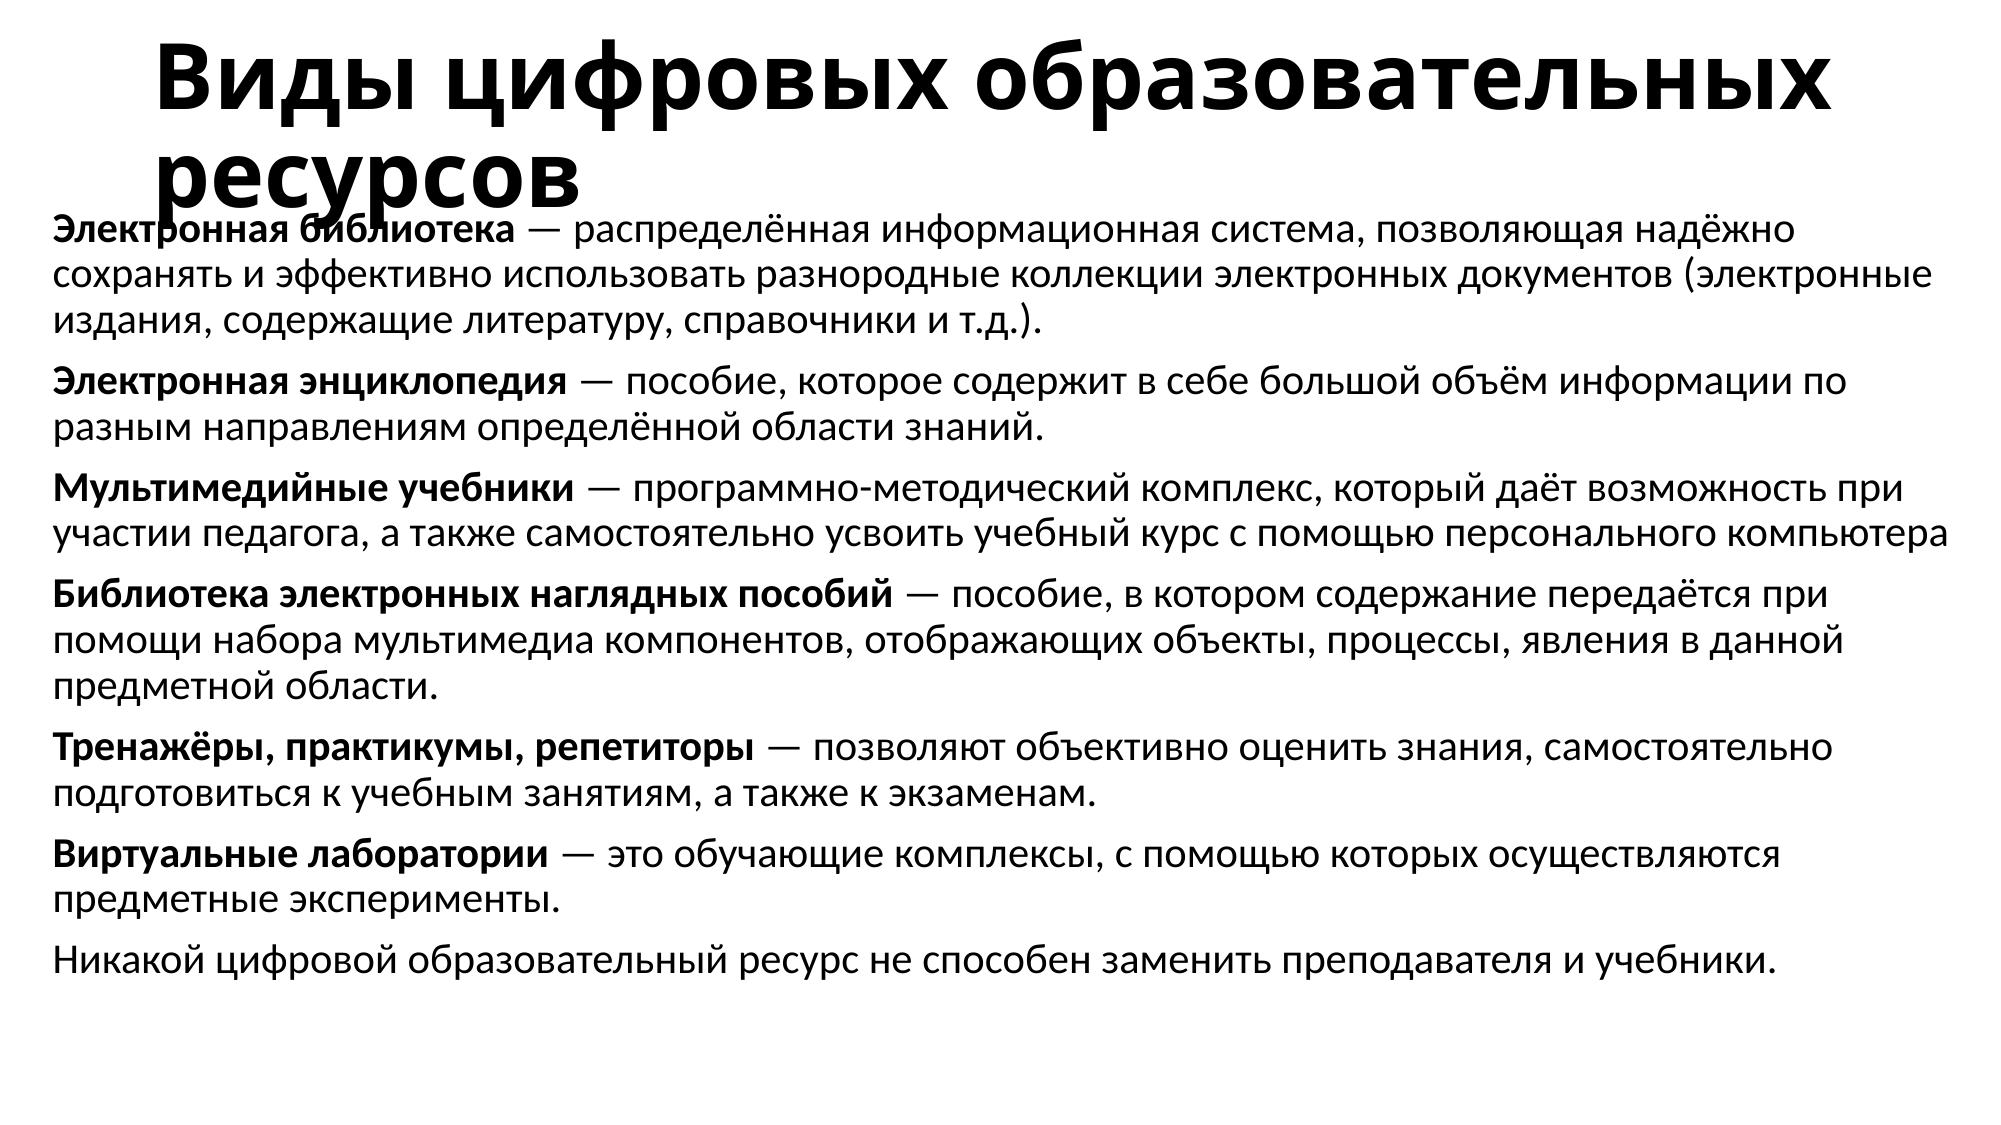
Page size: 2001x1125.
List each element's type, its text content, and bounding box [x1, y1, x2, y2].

title Виды цифровых образовательных ресурсов [137, 59, 1863, 197]
list Электронная библиотека — распределённая информационная система, позволяющая надёжно сохранять и эффективно использовать разнородные коллекции электронных документов (электронные издания, содержащие литературу, справочники и т.д.). Электронная энциклопедия — пособие, которое содержит в себе большой объём информации по разным направлениям определённой области знаний. Мультимедийные учебники — программно-методический комплекс, который даёт возможность при участии педагога, а также самостоятельно усвоить учебный курс с помощью персонального компьютера Библиотека электронных наглядных пособий — пособие, в котором содержание передаётся при помощи набора мультимедиа компонентов, отображающих объекты, процессы, явления в данной предметной области. Тренажёры, практикумы, репетиторы — позволяют объективно оценить знания, самостоятельно подготовиться к учебным занятиям, а также к экзаменам. Виртуальные лаборатории — это обучающие комплексы, с помощью которых осуществляются предметные эксперименты. Никакой цифровой образовательный ресурс не способен заменить преподавателя и учебники. [37, 197, 1965, 1014]
